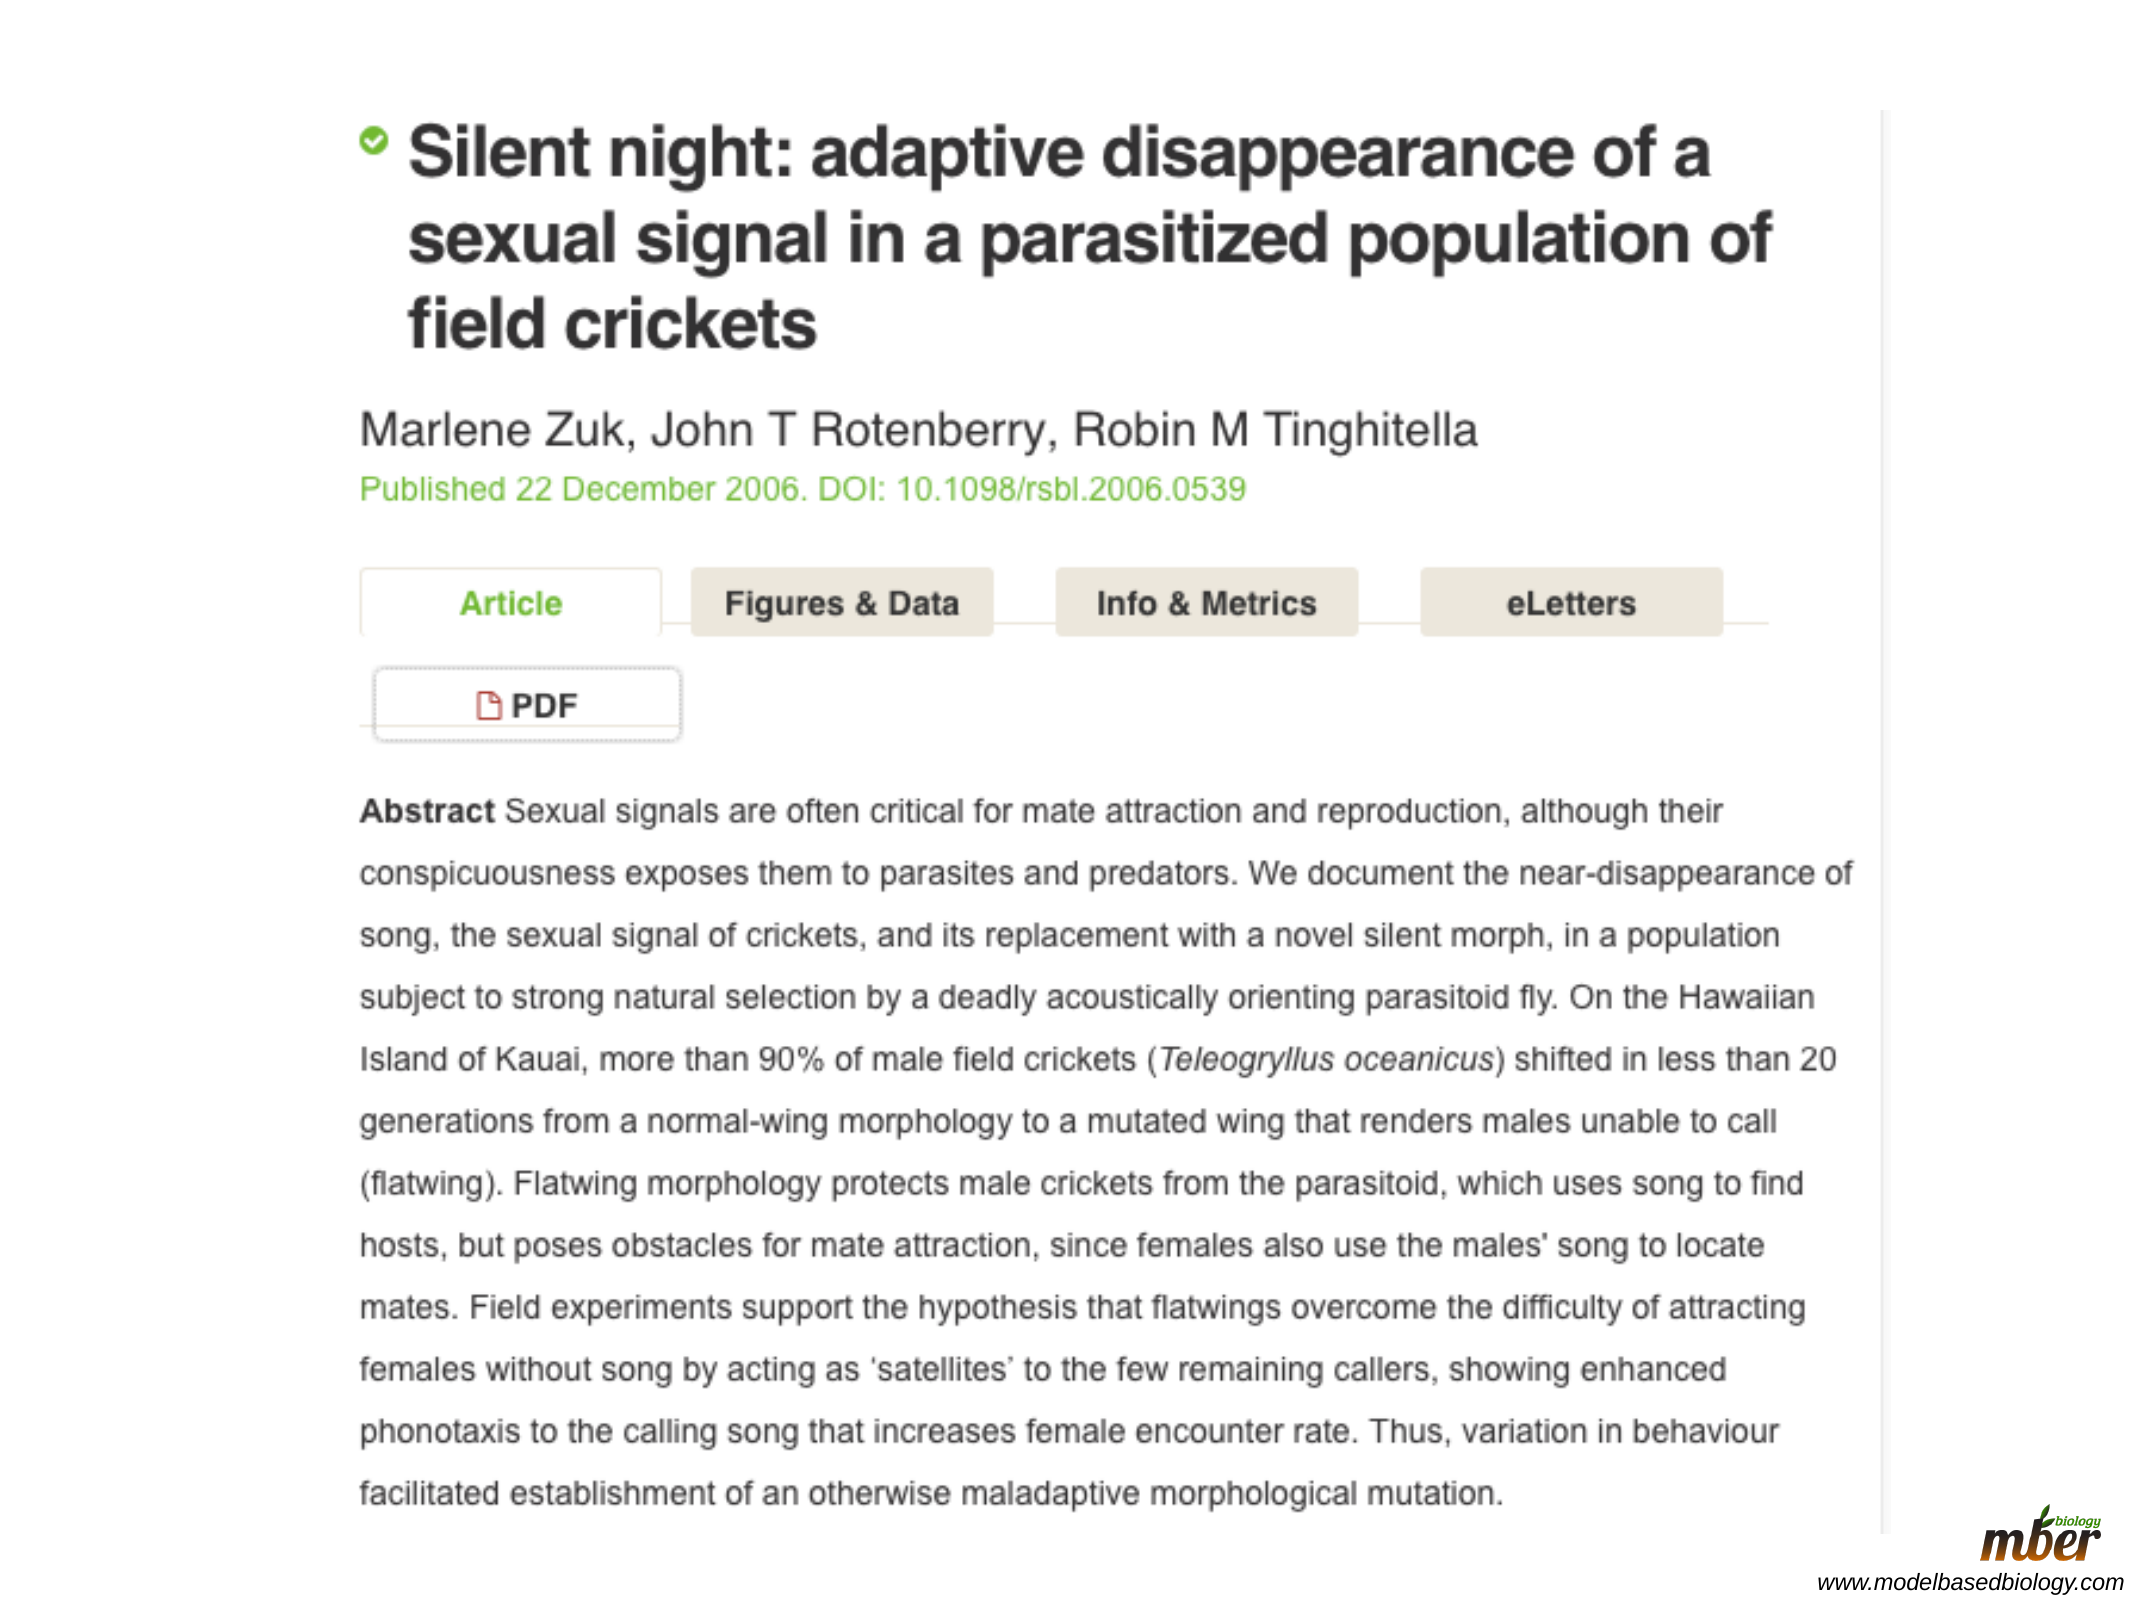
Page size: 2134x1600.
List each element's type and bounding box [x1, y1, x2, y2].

picture [1980, 1504, 2101, 1561]
picture [333, 110, 1891, 1534]
